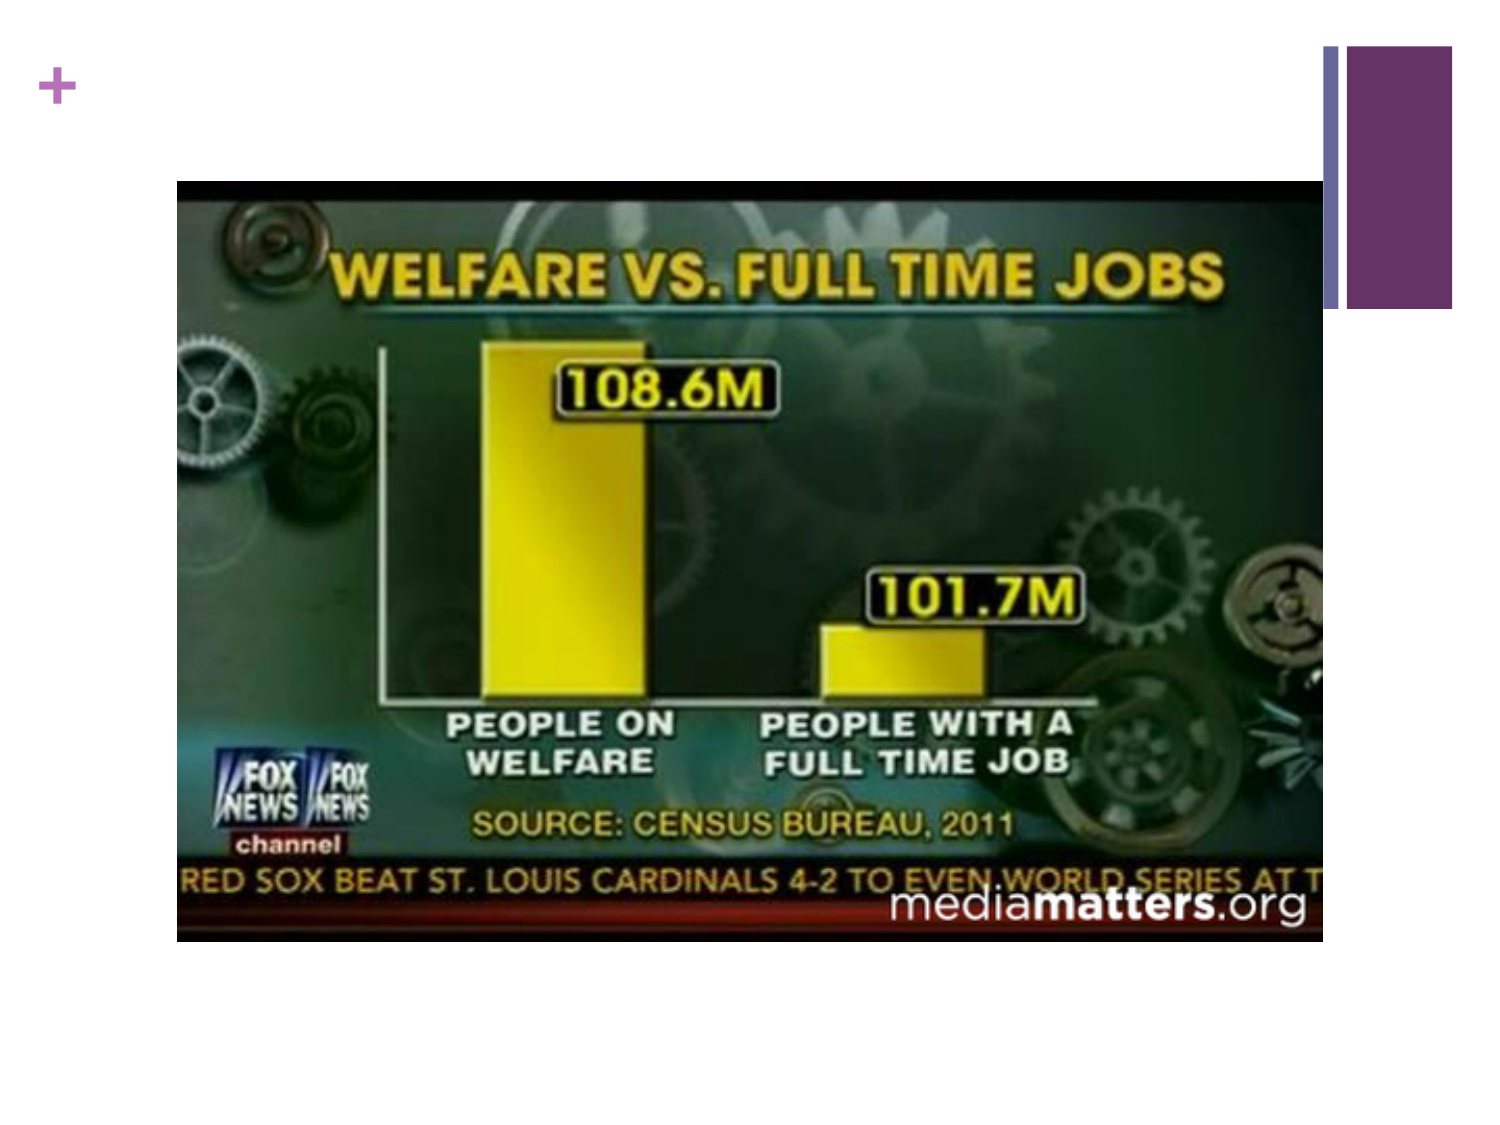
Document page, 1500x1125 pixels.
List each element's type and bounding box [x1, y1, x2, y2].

picture [176, 180, 1324, 943]
